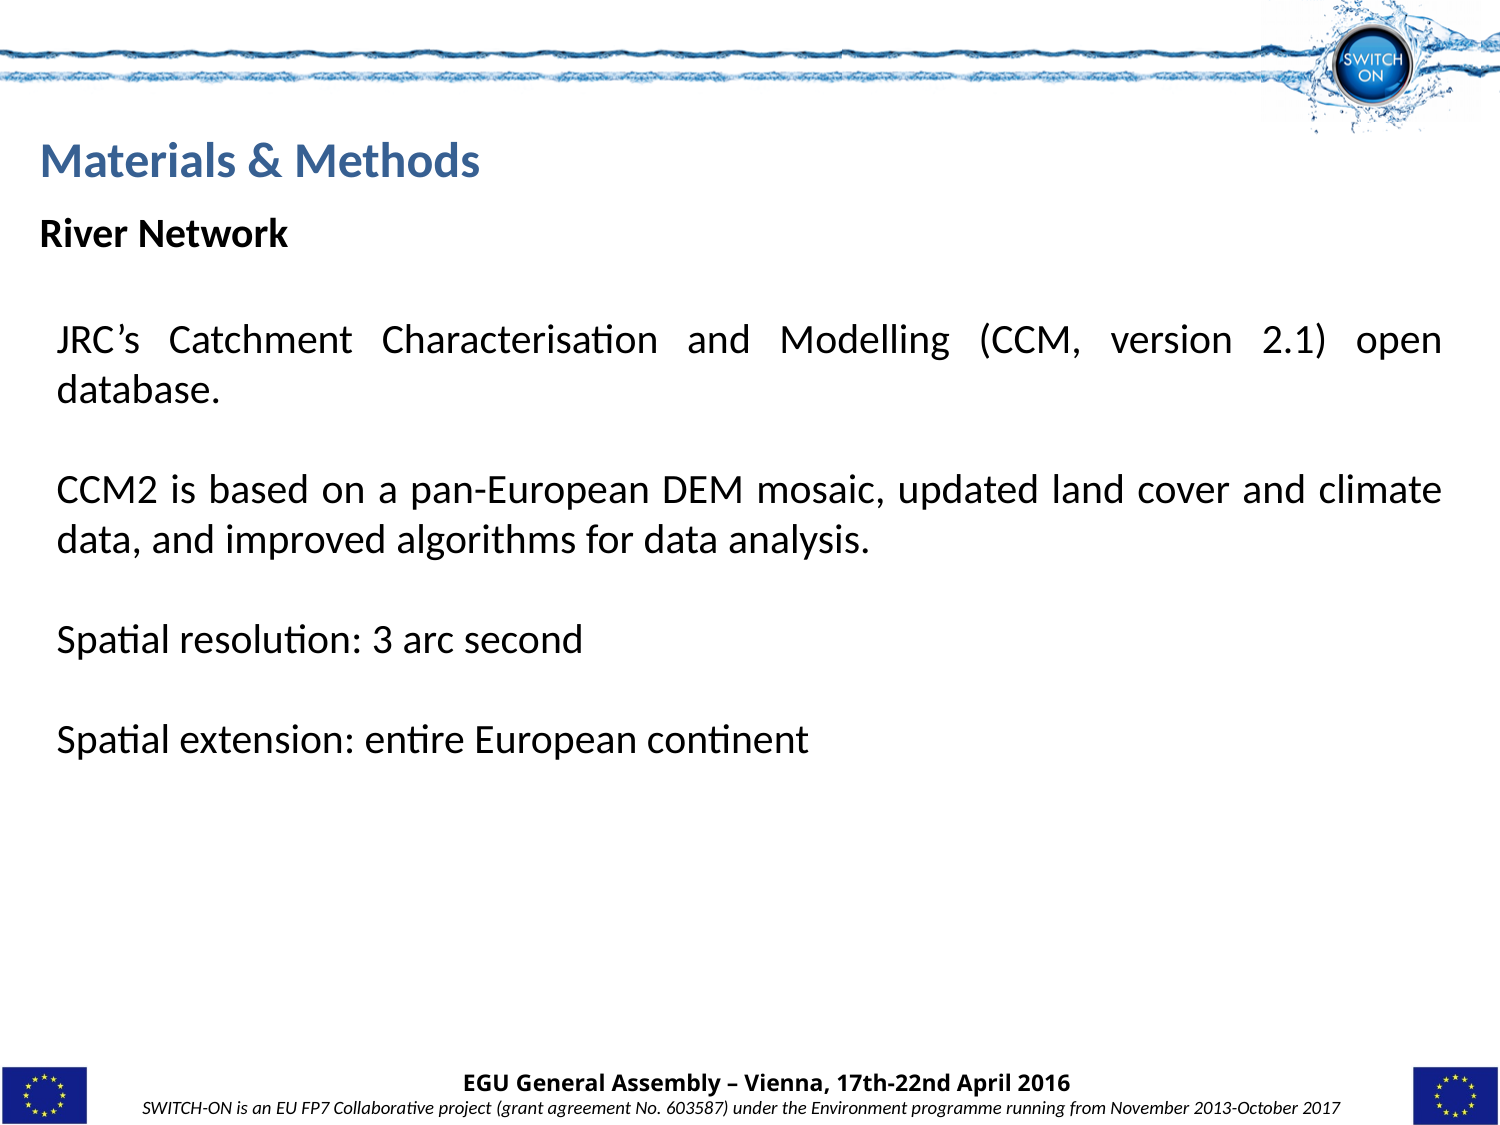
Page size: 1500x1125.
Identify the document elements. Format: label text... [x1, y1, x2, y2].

picture [0, 1065, 88, 1125]
picture [0, 0, 1500, 140]
text_box EGU General Assembly – Vienna, 17th-22nd April 2016 SWITCH-ON is an EU FP7 Collaborative project (grant agreement No. 603587) under the Environment programme running from November 2013-October 2017 [136, 1062, 1399, 1123]
picture [1410, 1065, 1499, 1125]
text_box JRC’s Catchment Characterisation and Modelling (CCM, version 2.1) open database. CCM2 is based on a pan-European DEM mosaic, updated land cover and climate data, and improved algorithms for data analysis. Spatial resolution: 3 arc second Spatial extension: entire European continent [41, 304, 1459, 870]
text_box River Network [24, 198, 1478, 263]
text_box Materials & Methods [24, 149, 1476, 196]
